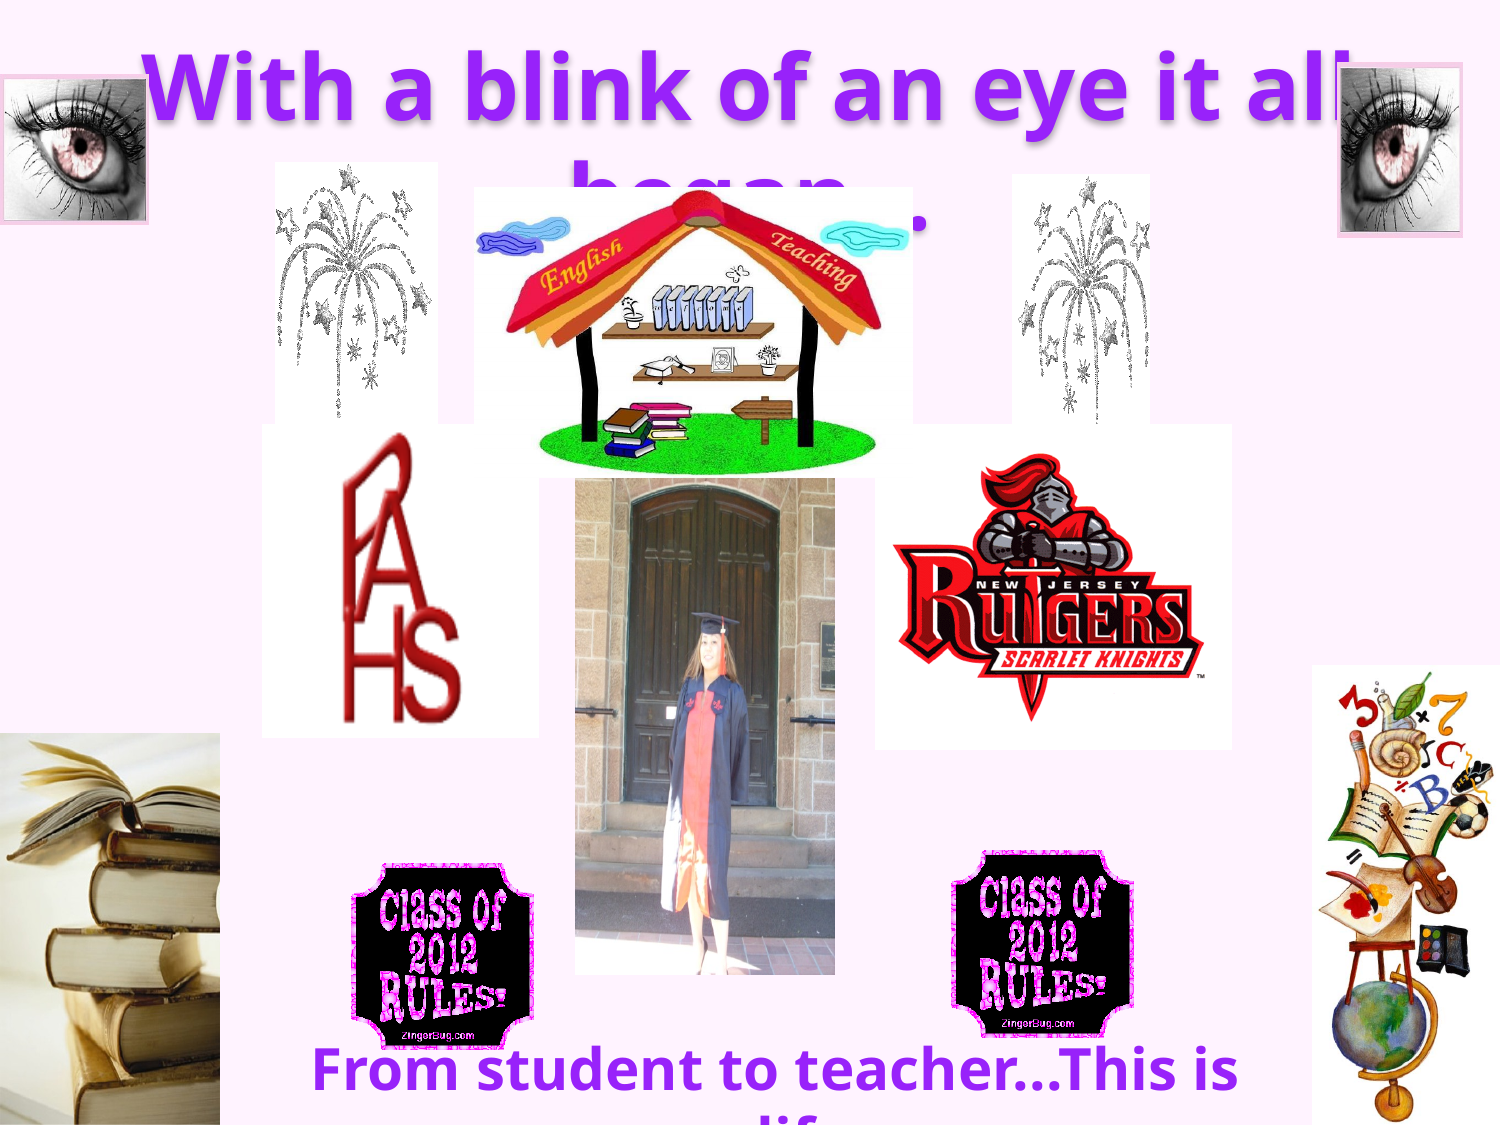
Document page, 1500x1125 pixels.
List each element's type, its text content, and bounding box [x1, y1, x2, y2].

picture [1312, 665, 1500, 1125]
picture [1337, 62, 1463, 238]
picture [262, 162, 1232, 975]
text_box From student to teacher...This is my life… [287, 1024, 1263, 1125]
picture [349, 862, 534, 1051]
picture [949, 849, 1134, 1038]
picture [0, 733, 220, 1125]
picture [0, 74, 149, 225]
title With a blink of an eye it all began… [75, 45, 1425, 233]
